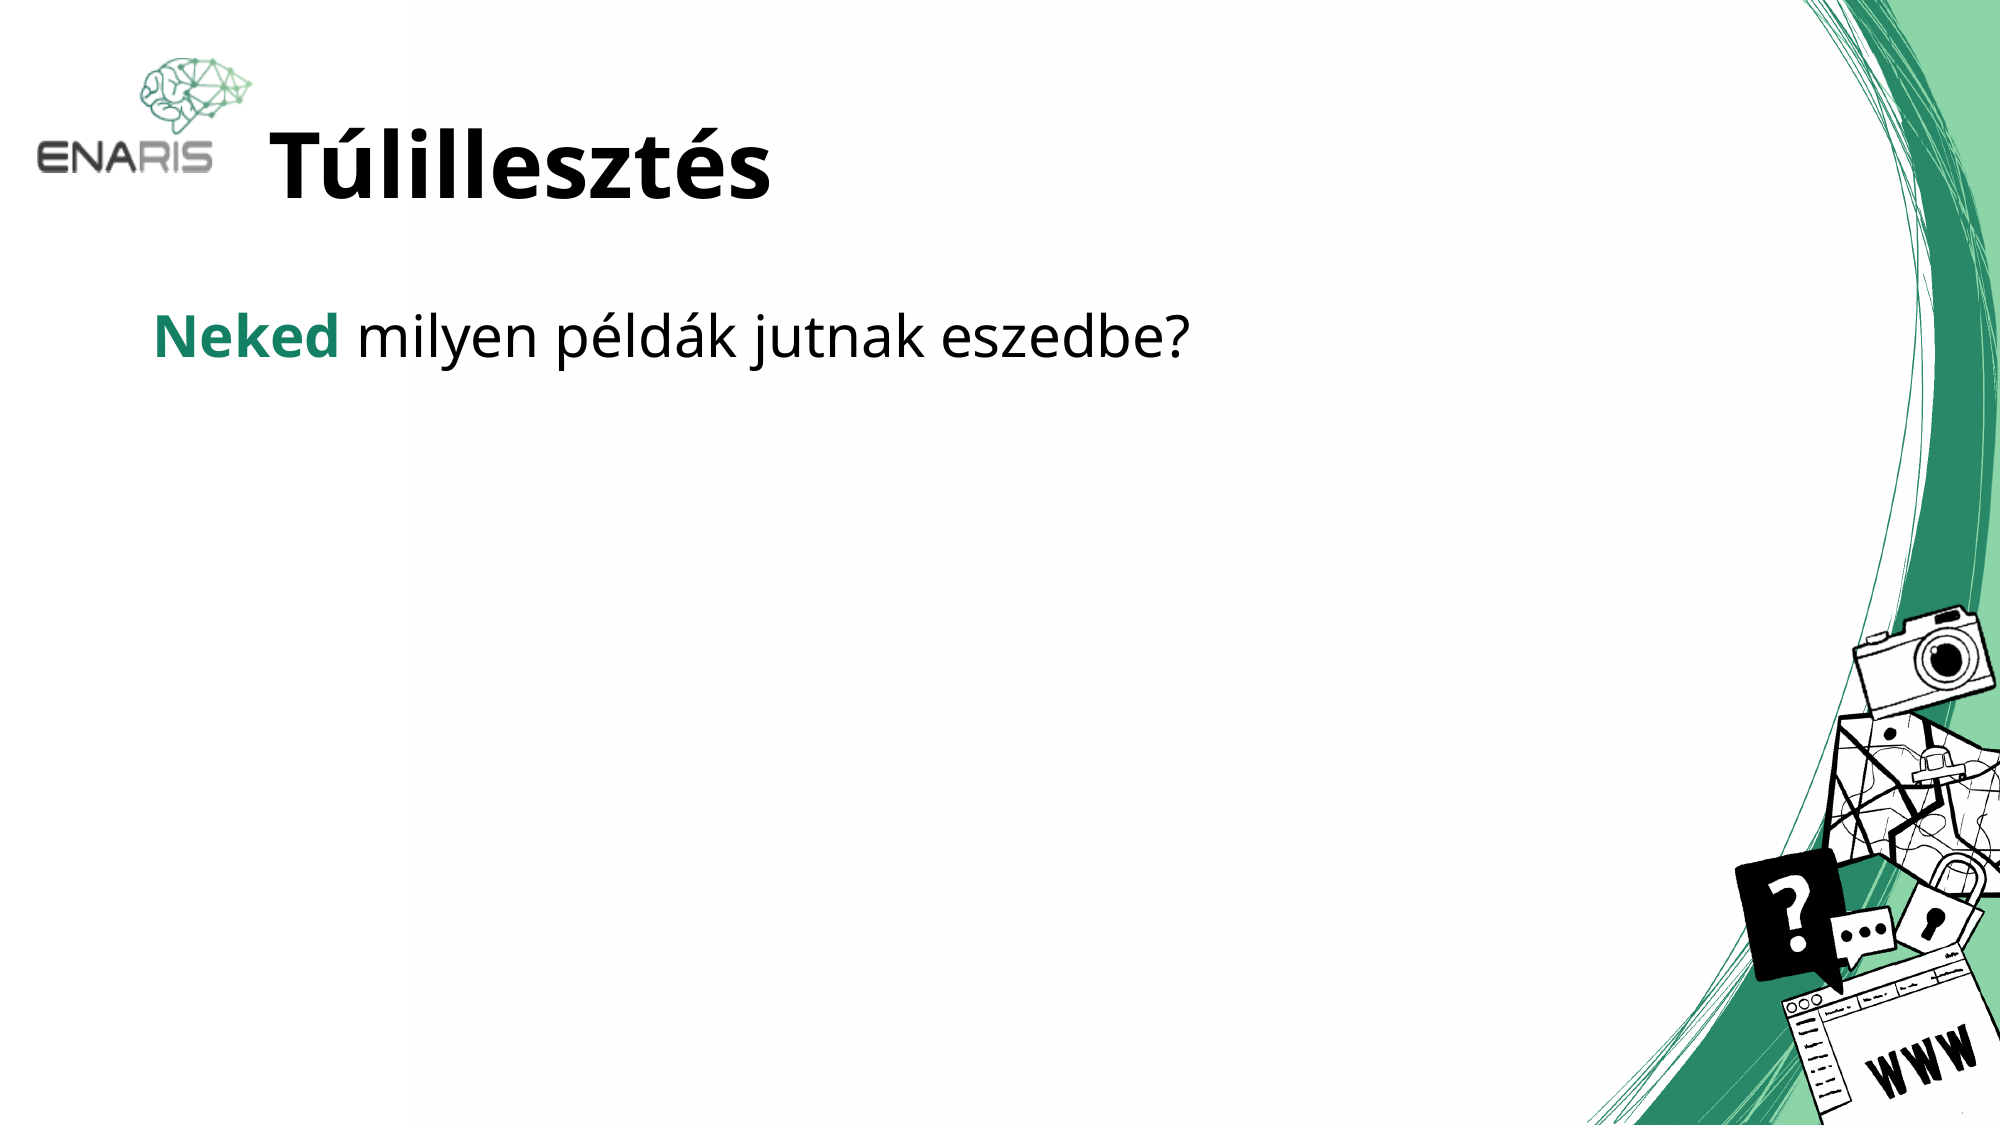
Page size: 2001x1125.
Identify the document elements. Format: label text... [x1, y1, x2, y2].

title Túlillesztés [253, 59, 1863, 278]
picture [37, 58, 254, 173]
picture [408, 0, 2000, 1125]
list Neked milyen példák jutnak eszedbe? [137, 299, 1710, 1014]
